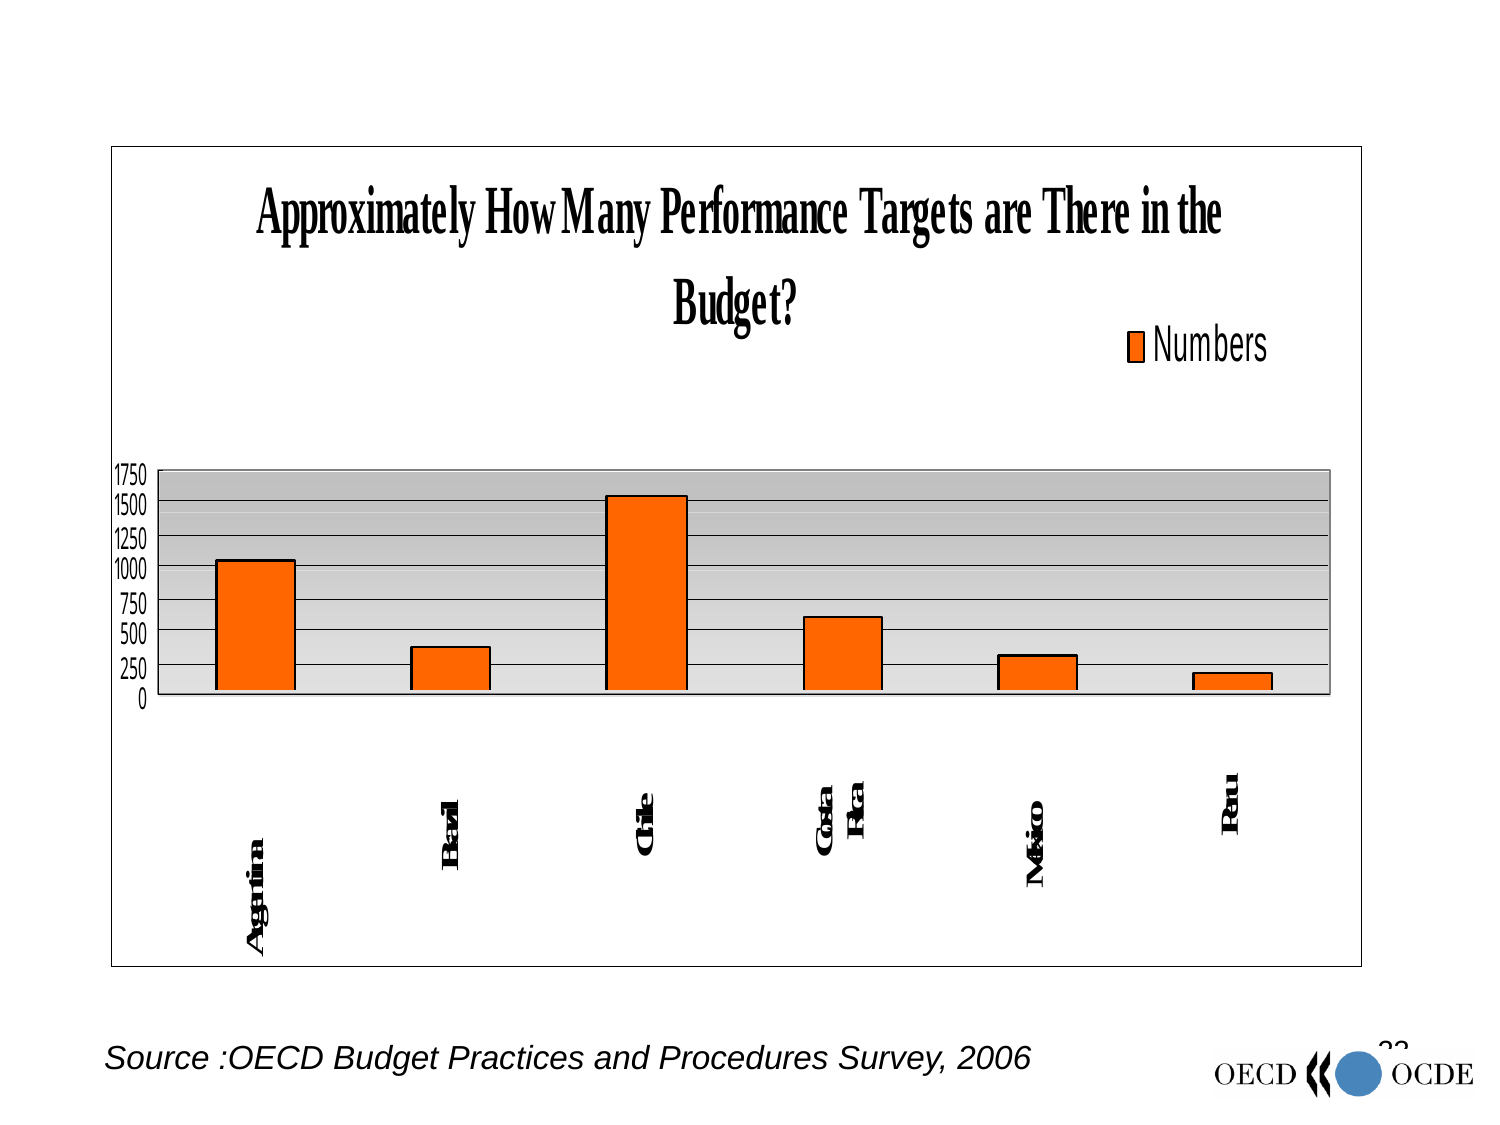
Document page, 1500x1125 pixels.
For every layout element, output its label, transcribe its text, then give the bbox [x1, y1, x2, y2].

slide_number 23 [1074, 1024, 1426, 1103]
picture [1212, 1049, 1476, 1099]
text_box Source :OECD Budget Practices and Procedures Survey, 2006 [89, 1028, 1048, 1084]
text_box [99, 124, 1376, 988]
